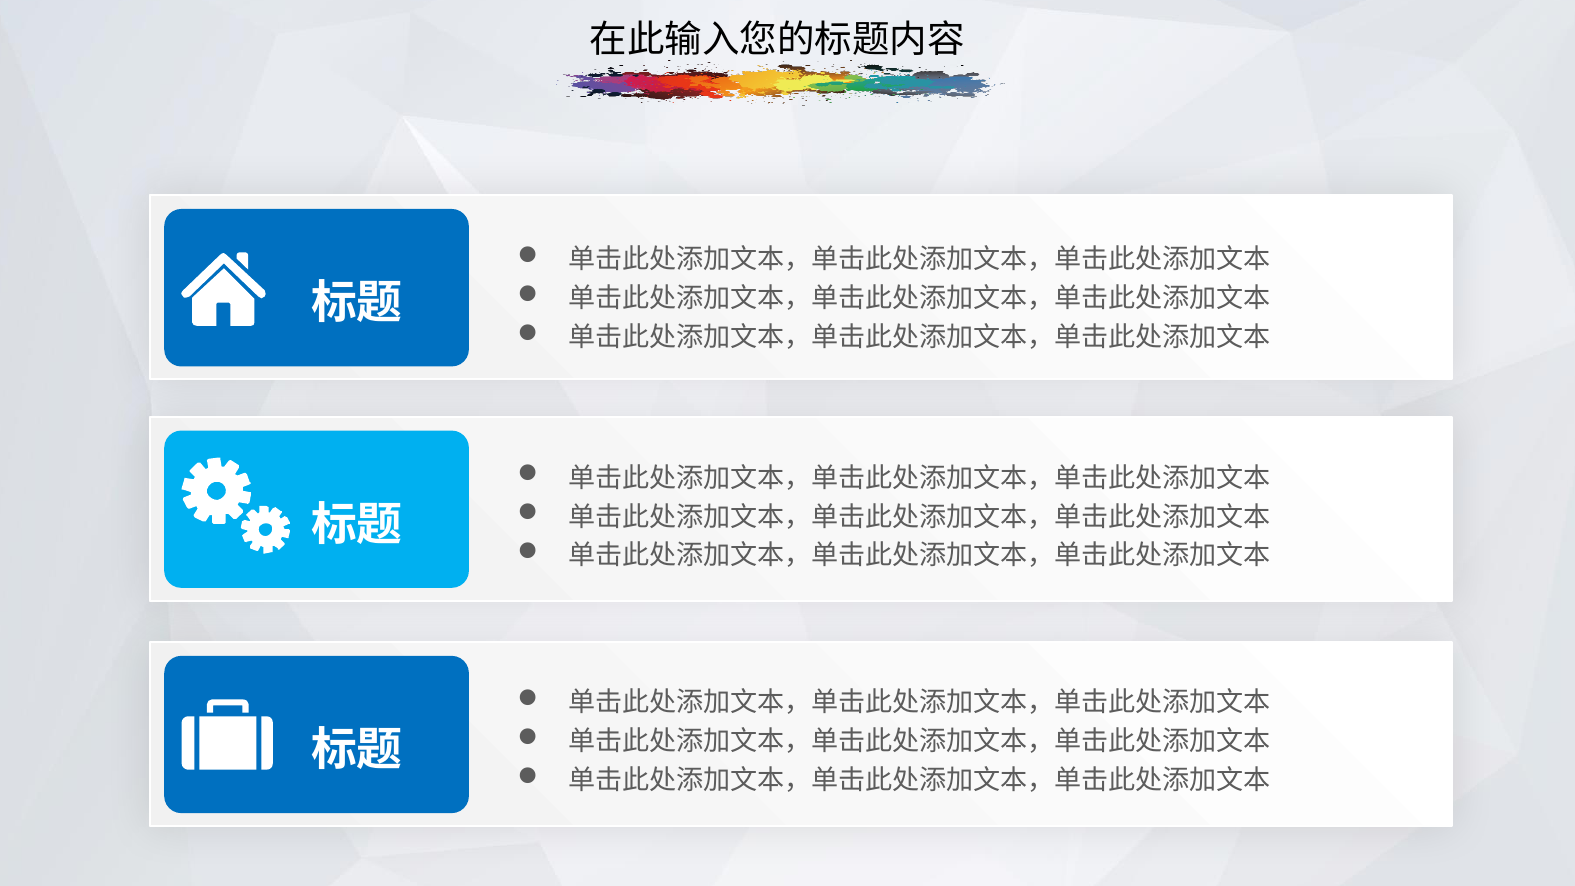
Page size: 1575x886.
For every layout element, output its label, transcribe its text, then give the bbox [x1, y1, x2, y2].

text_box 单击此处添加文本，单击此处添加文本，单击此处添加文本 单击此处添加文本，单击此处添加文本，单击此处添加文本 单击此处添加文本，单击此处添加文本，单击此处添加文本 [501, 670, 1356, 804]
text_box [163, 430, 470, 589]
picture [0, 0, 1575, 886]
text_box 单击此处添加文本，单击此处添加文本，单击此处添加文本 单击此处添加文本，单击此处添加文本，单击此处添加文本 单击此处添加文本，单击此处添加文本，单击此处添加文本 [501, 445, 1356, 579]
text_box [149, 642, 1452, 827]
text_box 在此输入您的标题内容 [578, 9, 990, 56]
text_box 单击此处添加文本，单击此处添加文本，单击此处添加文本 单击此处添加文本，单击此处添加文本，单击此处添加文本 单击此处添加文本，单击此处添加文本，单击此处添加文本 [501, 227, 1356, 361]
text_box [163, 655, 470, 814]
text_box [149, 416, 1452, 602]
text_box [163, 208, 470, 367]
text_box [149, 194, 1452, 380]
